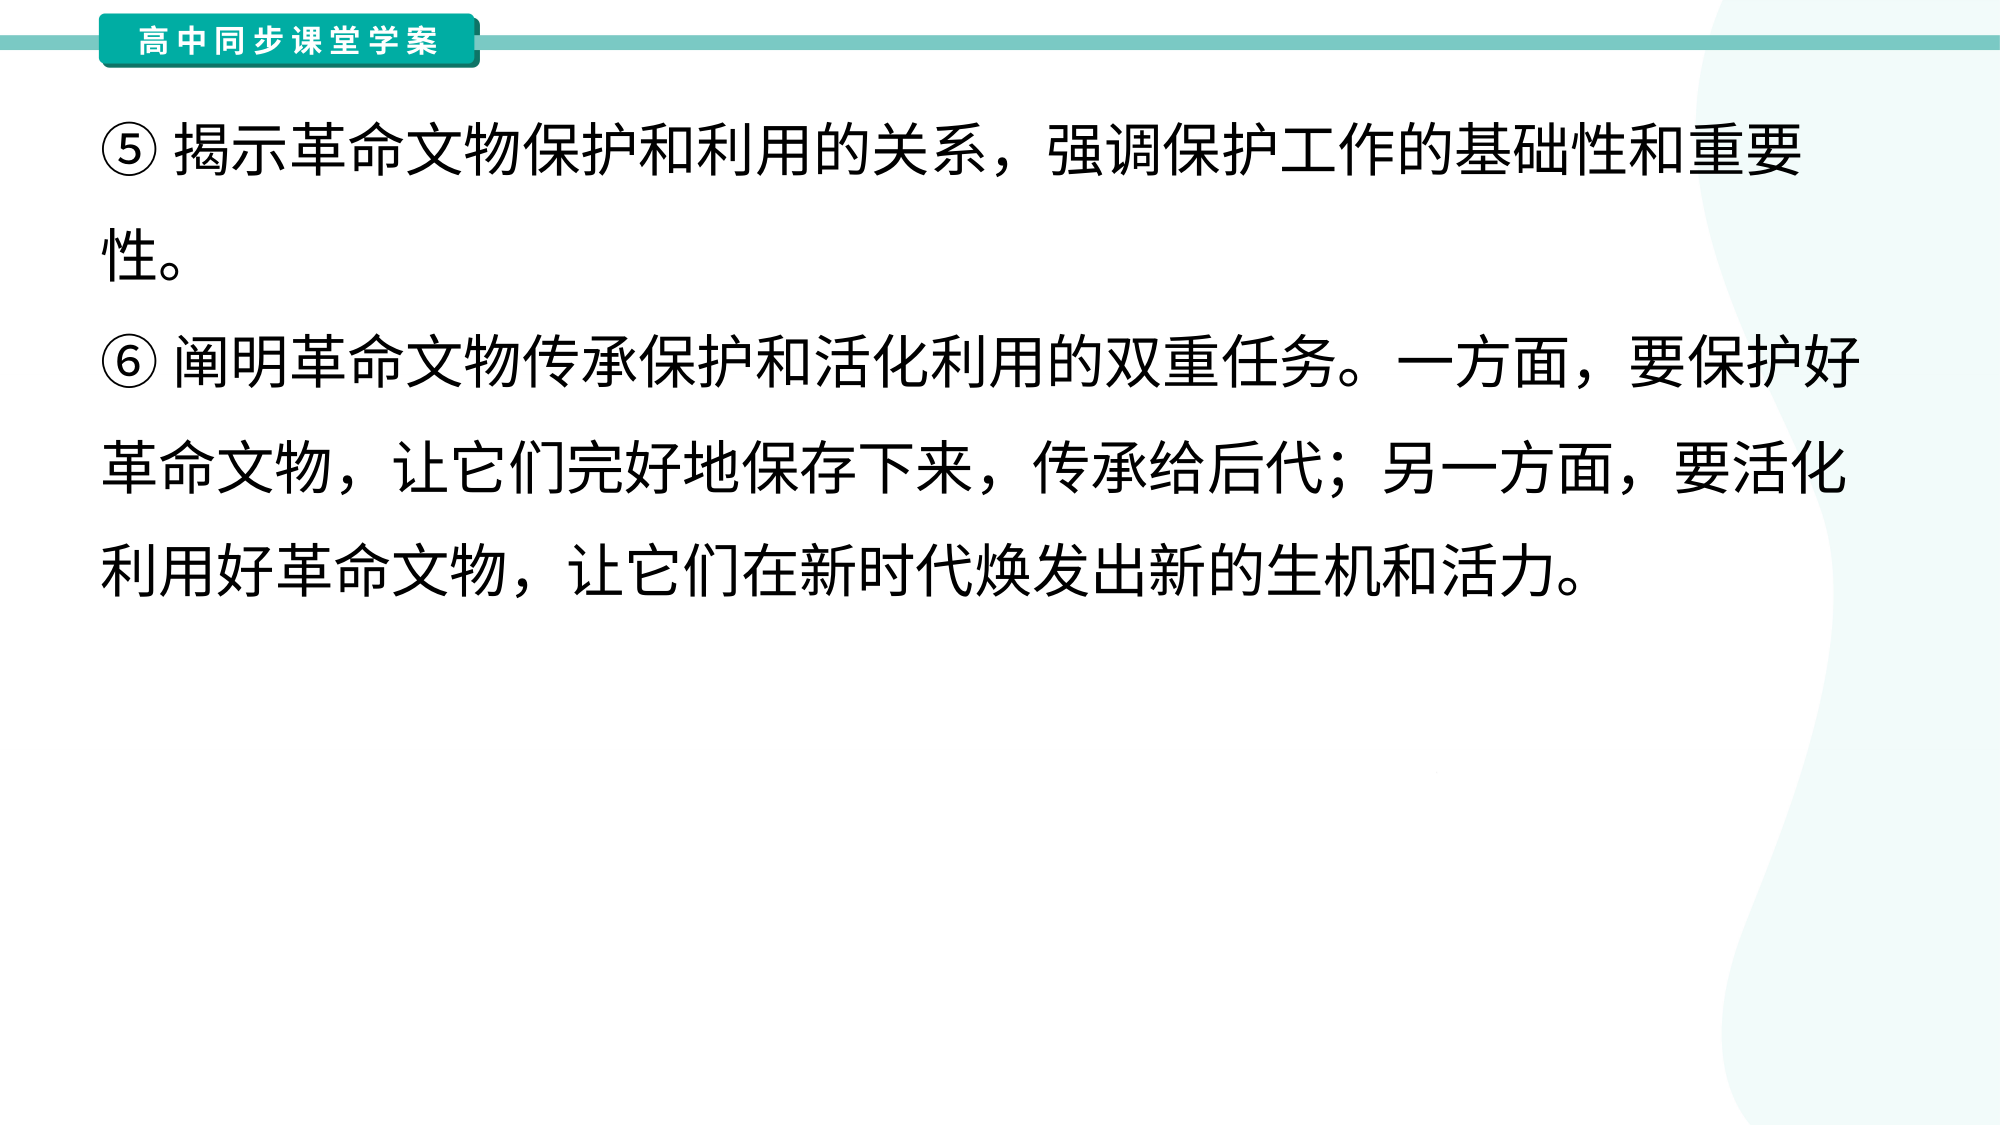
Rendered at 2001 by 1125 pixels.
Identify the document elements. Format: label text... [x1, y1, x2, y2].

text_box ⑤揭示革命文物保护和利用的关系，强调保护工作的基础性和重要 性。 ⑥阐明革命文物传承保护和活化利用的双重任务。一方面，要保护好 革命文物，让它们完好地保存下来，传承给后代；另一方面，要活化 利用好革命文物，让它们在新时代焕发出新的生机和活力。#1.6 [100, 76, 1899, 593]
picture [0, 0, 2000, 1125]
